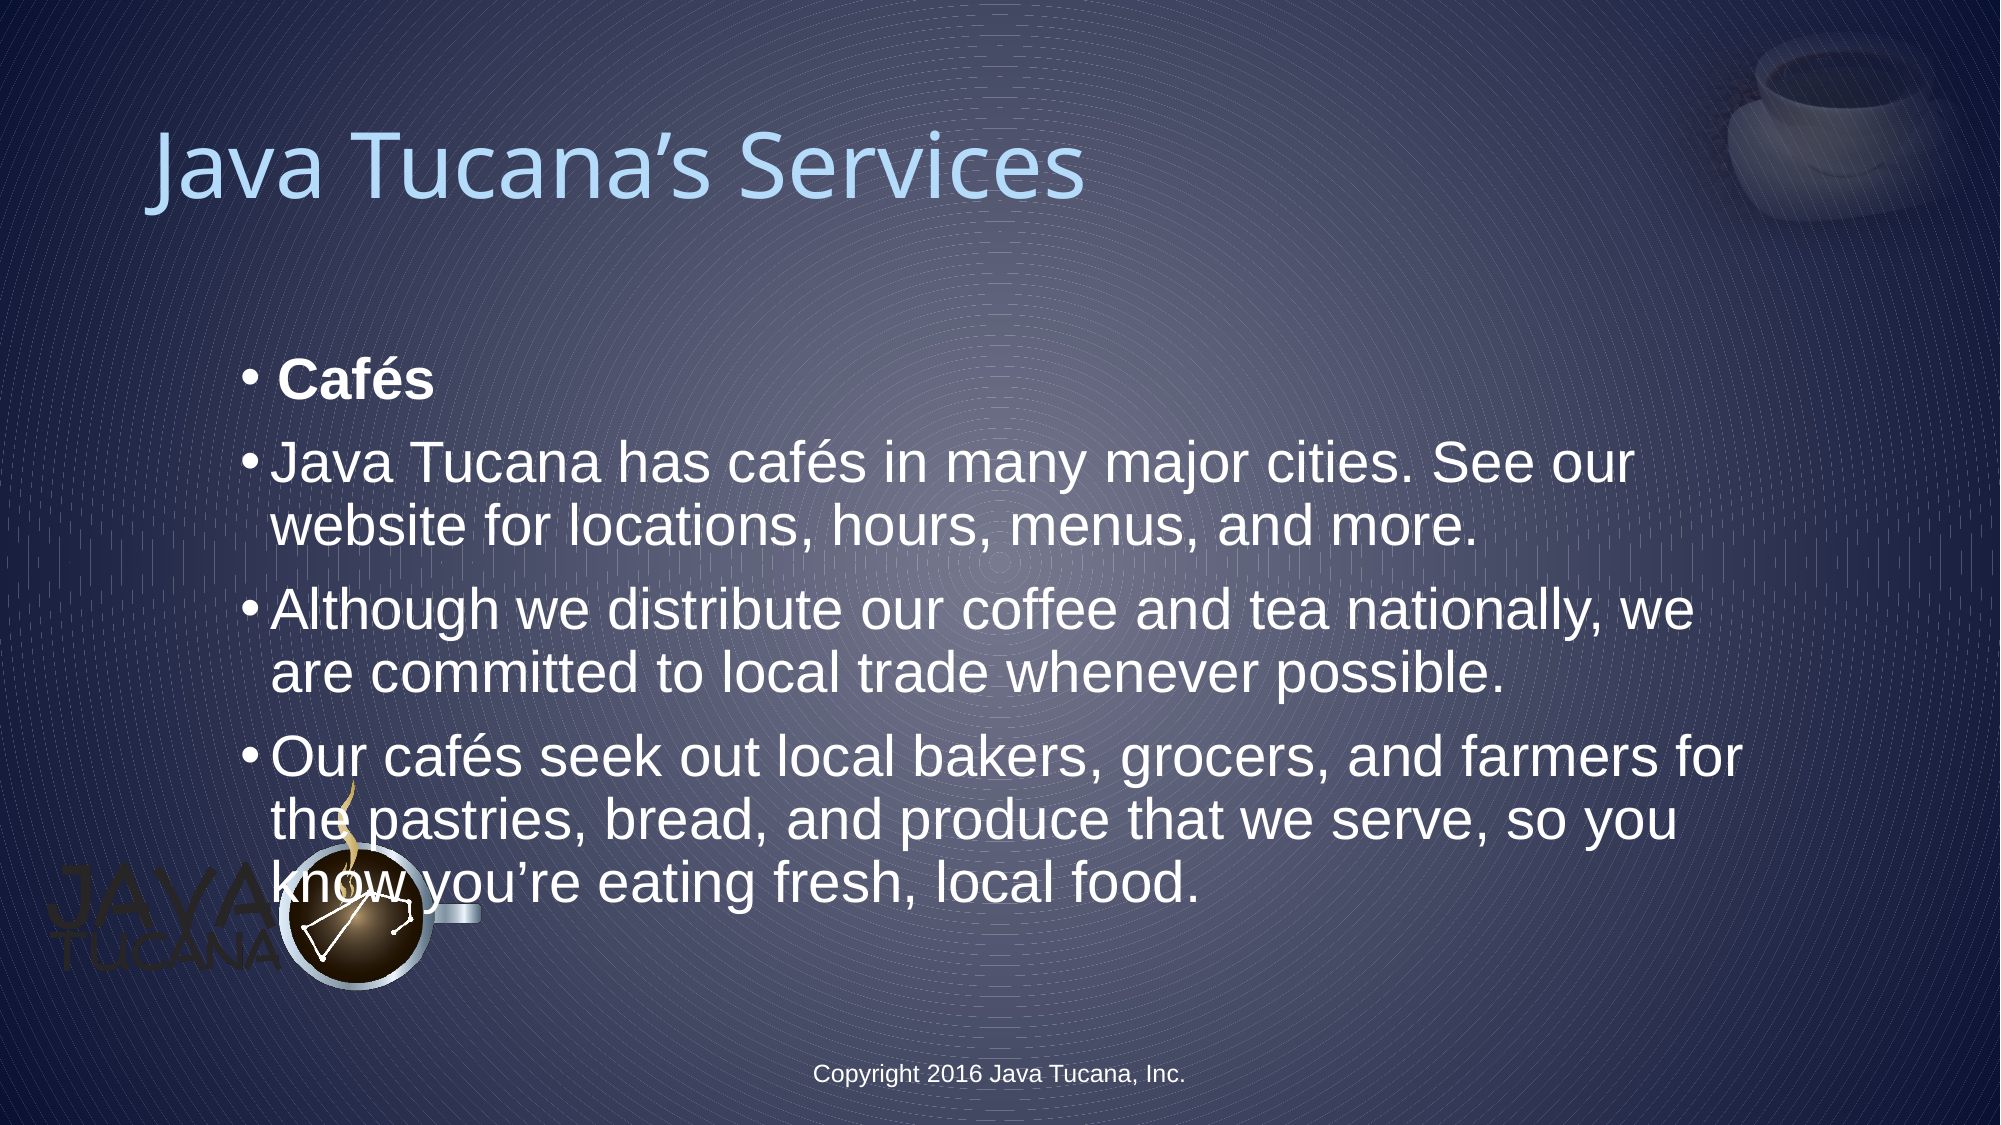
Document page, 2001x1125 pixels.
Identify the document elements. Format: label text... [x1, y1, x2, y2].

picture [27, 774, 225, 1001]
list Cafés Java Tucana has cafés in many major cities. See our website for locations, hours, menus, and more. Although we distribute our coffee and tea nationally, we are committed to local trade whenever possible. Our cafés seek out local bakers, grocers, and farmers for the pastries, bread, and produce that we serve, so you know you’re eating fresh, local food. [225, 341, 1785, 1002]
footer Copyright 2016 Java Tucana, Inc. [662, 1042, 1338, 1103]
title Java Tucana’s Services [137, 59, 1863, 278]
